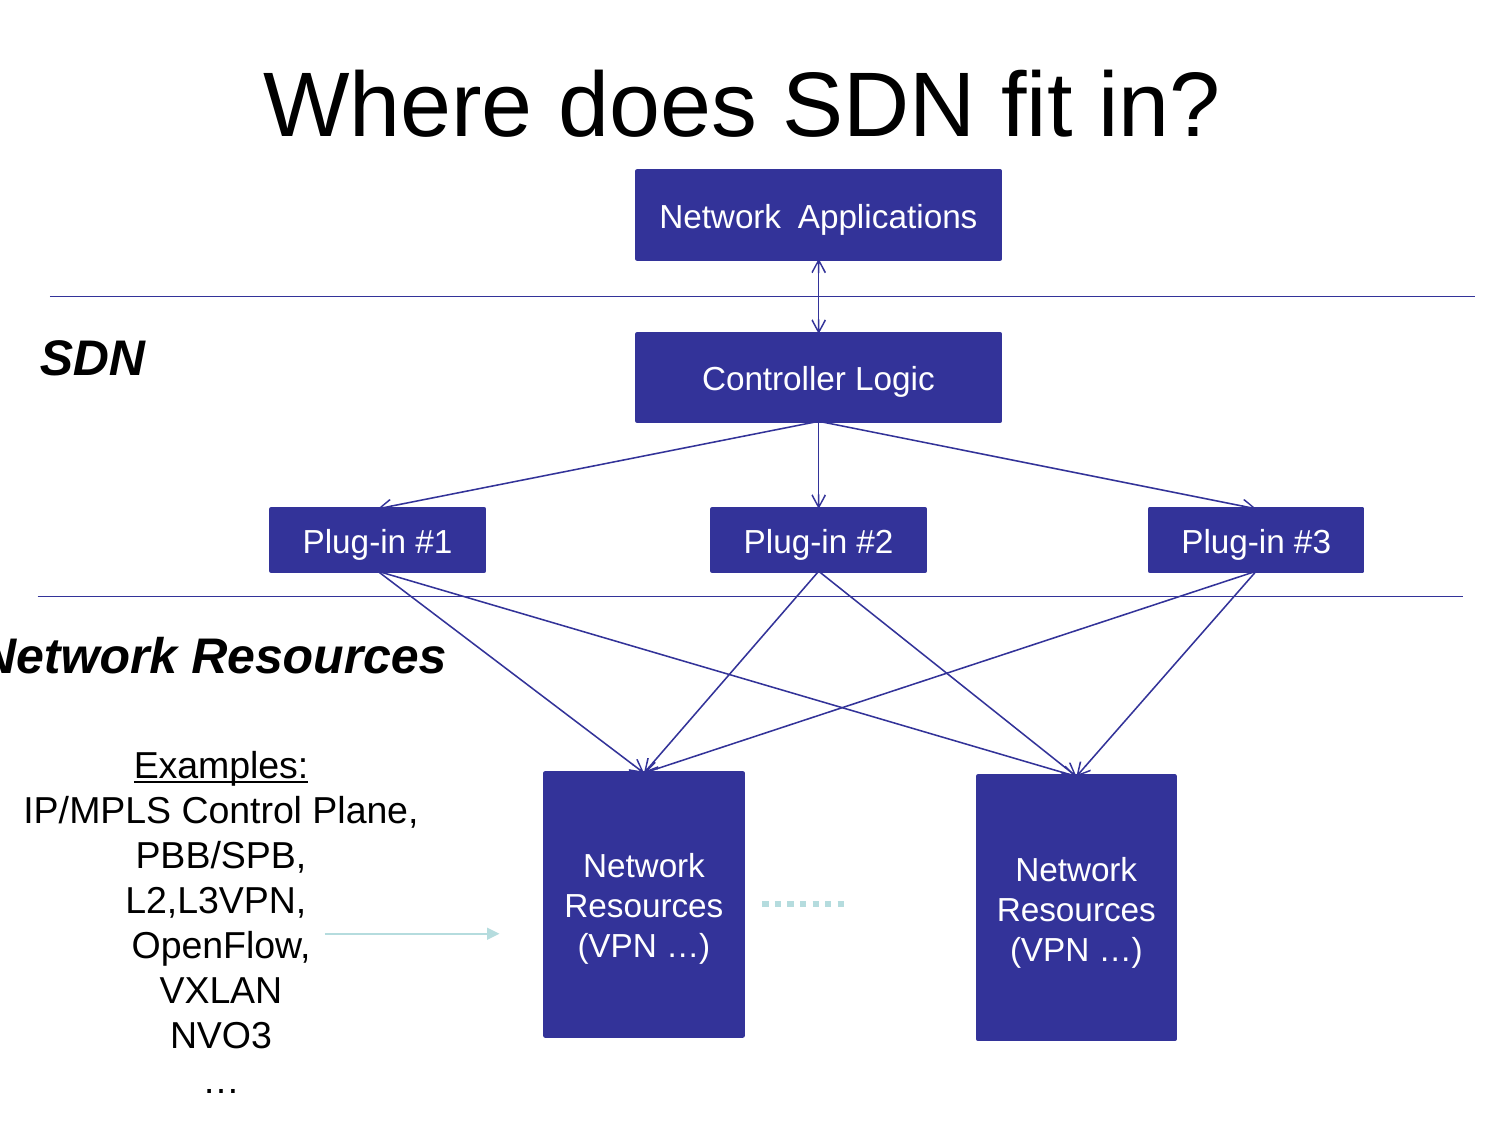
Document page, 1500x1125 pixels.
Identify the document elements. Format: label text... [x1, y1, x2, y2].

text_box Plug-in #2 [710, 516, 927, 568]
text_box Network Resources (VPN …) [976, 784, 1177, 1041]
title Where does SDN fit in? [105, 5, 1381, 194]
text_box Controller Logic [635, 332, 1002, 419]
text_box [818, 421, 1257, 510]
text_box Network Resources (VPN …) [543, 785, 745, 1038]
text_box Plug-in #1 [269, 507, 486, 573]
text_box SDN [25, 317, 160, 393]
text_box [643, 571, 1257, 774]
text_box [377, 571, 640, 777]
text_box Network Applications [635, 194, 1002, 261]
text_box Examples: IP/MPLS Control Plane, PBB/SPB, L2,L3VPN, OpenFlow, VXLAN NVO3 … [8, 733, 434, 1109]
text_box Plug-in #3 [1148, 507, 1364, 573]
text_box Network Resources [0, 616, 371, 692]
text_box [377, 421, 815, 510]
